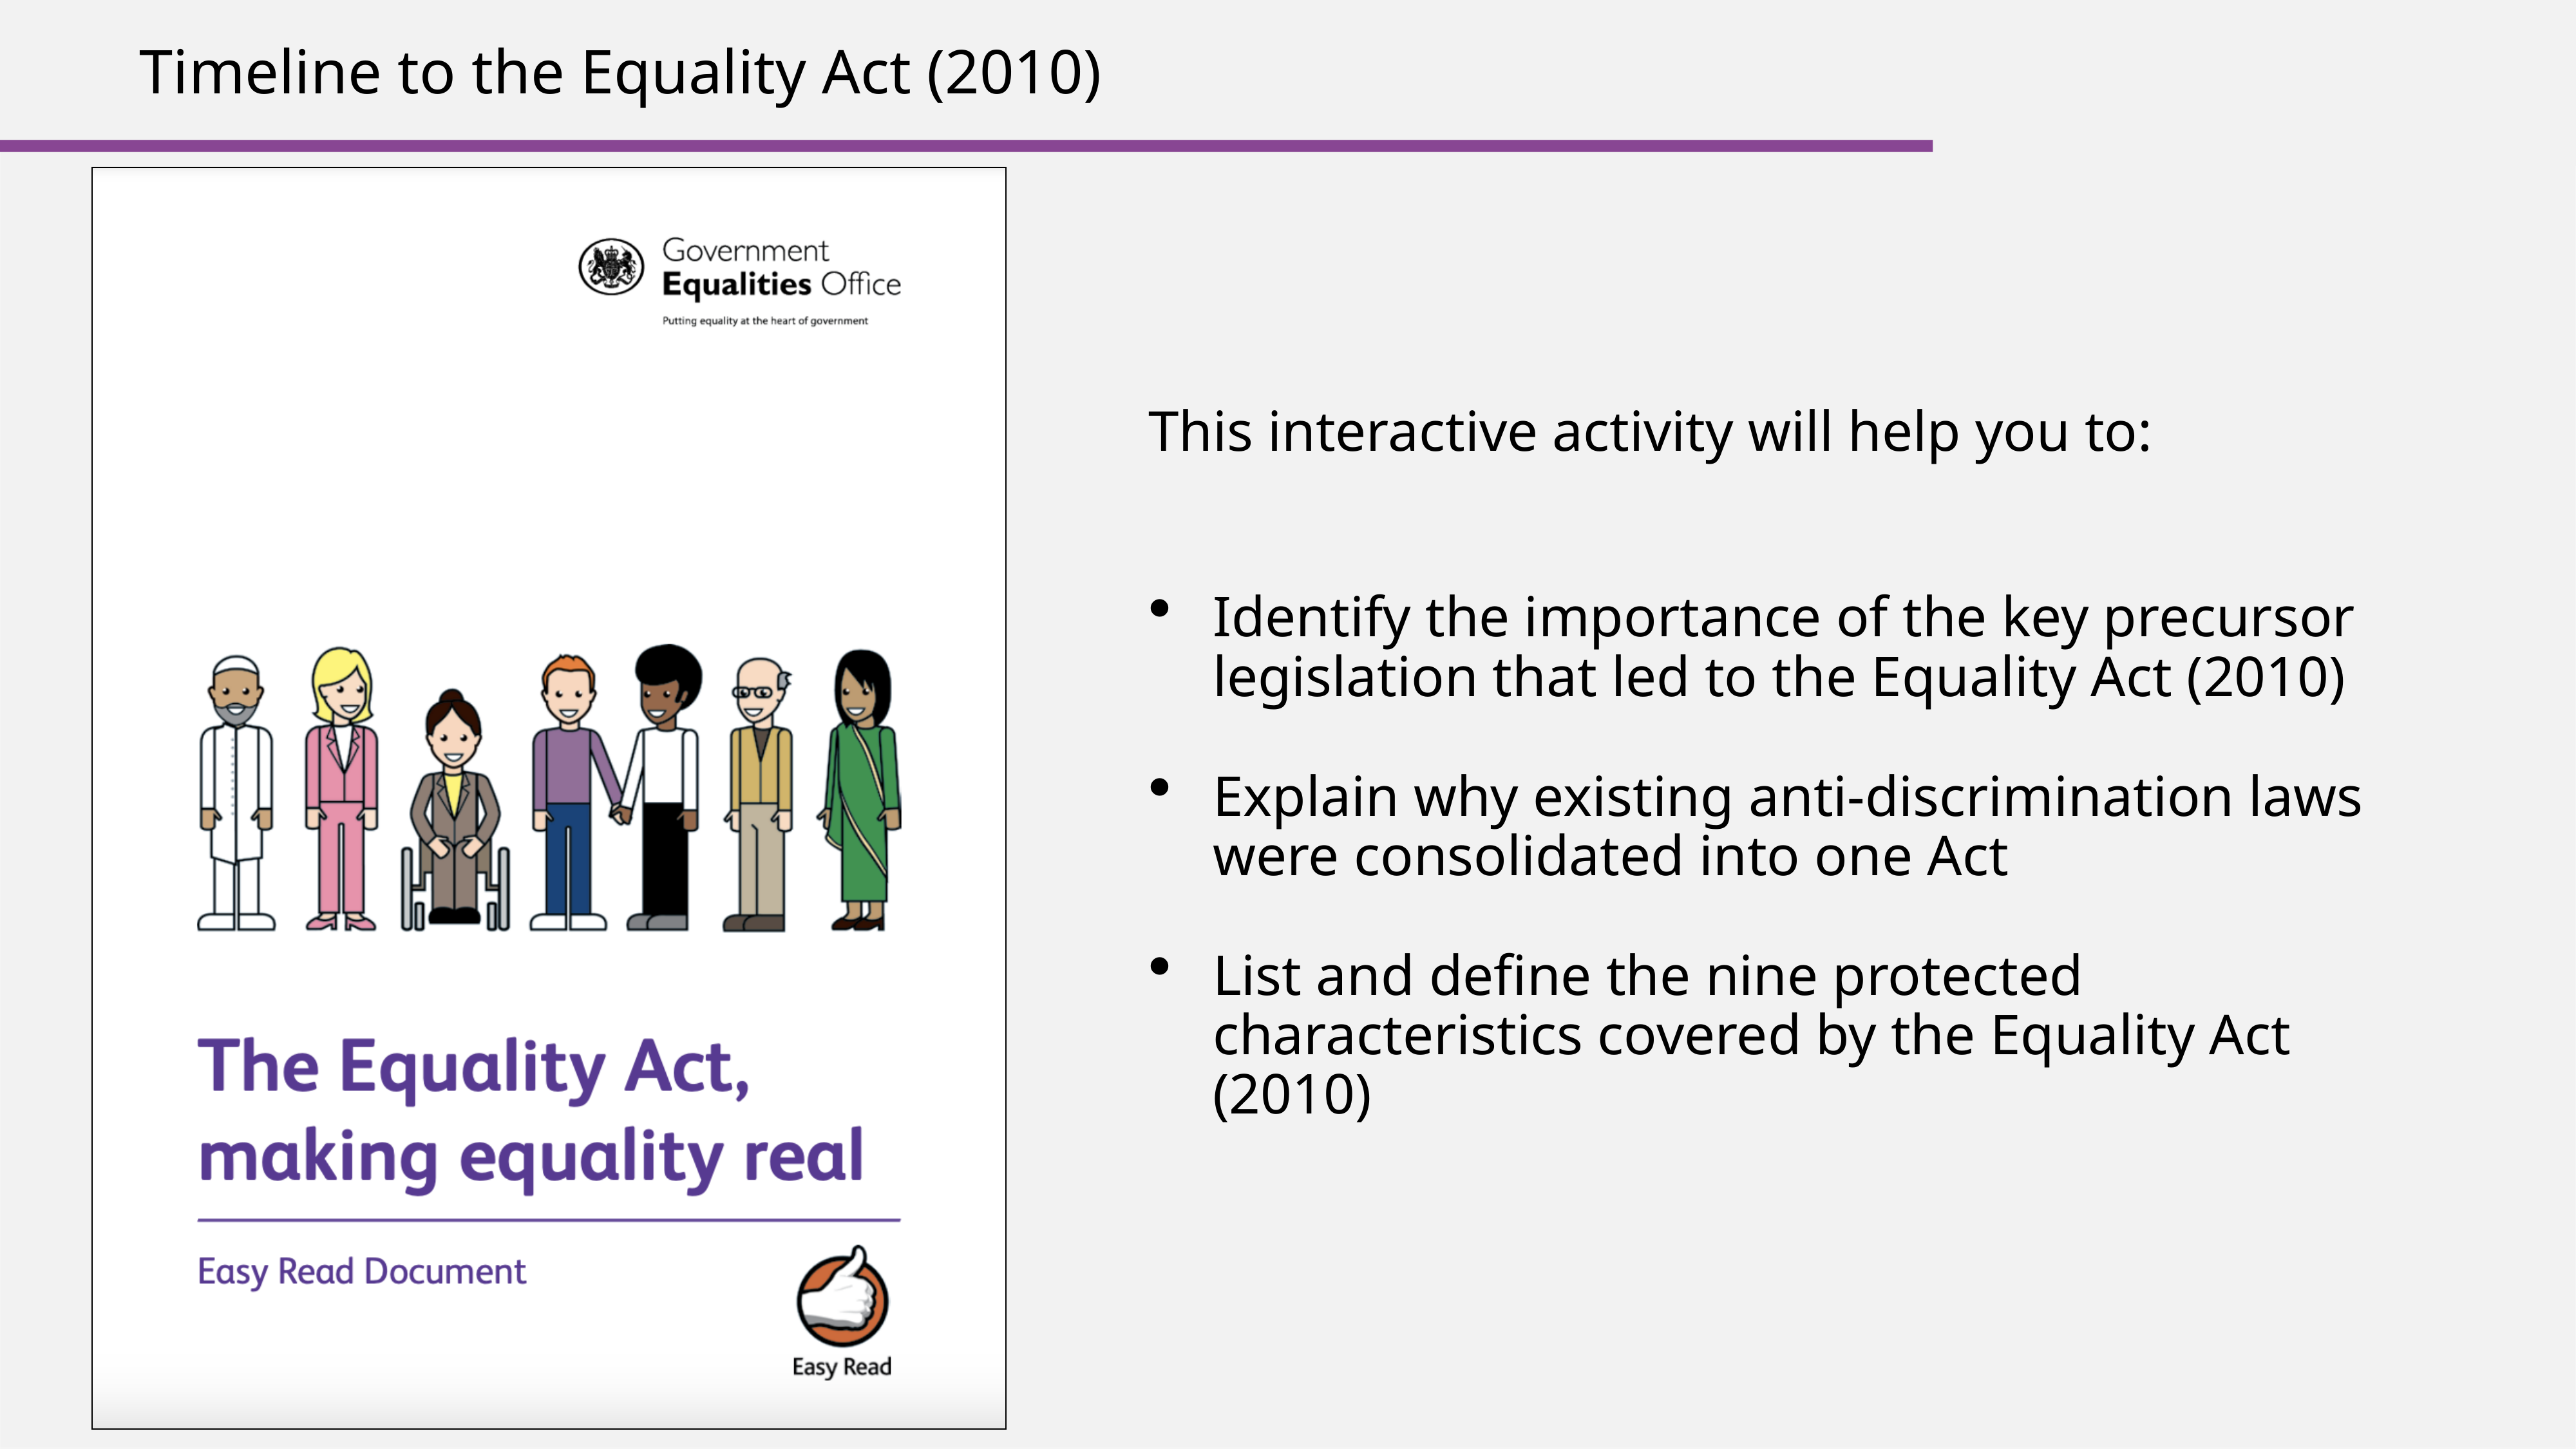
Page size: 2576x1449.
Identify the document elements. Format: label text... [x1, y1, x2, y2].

text_box Timeline to the Equality Act (2010) [135, 28, 1388, 132]
list This interactive activity will help you to: Identify the importance of the key precursor legislation that led to the Equality Act (2010) Explain why existing anti-discrimination laws were consolidated into one Act List and define the nine protected characteristics covered by the Equality Act (2010) [1142, 398, 2428, 1199]
picture [0, 0, 2576, 1449]
